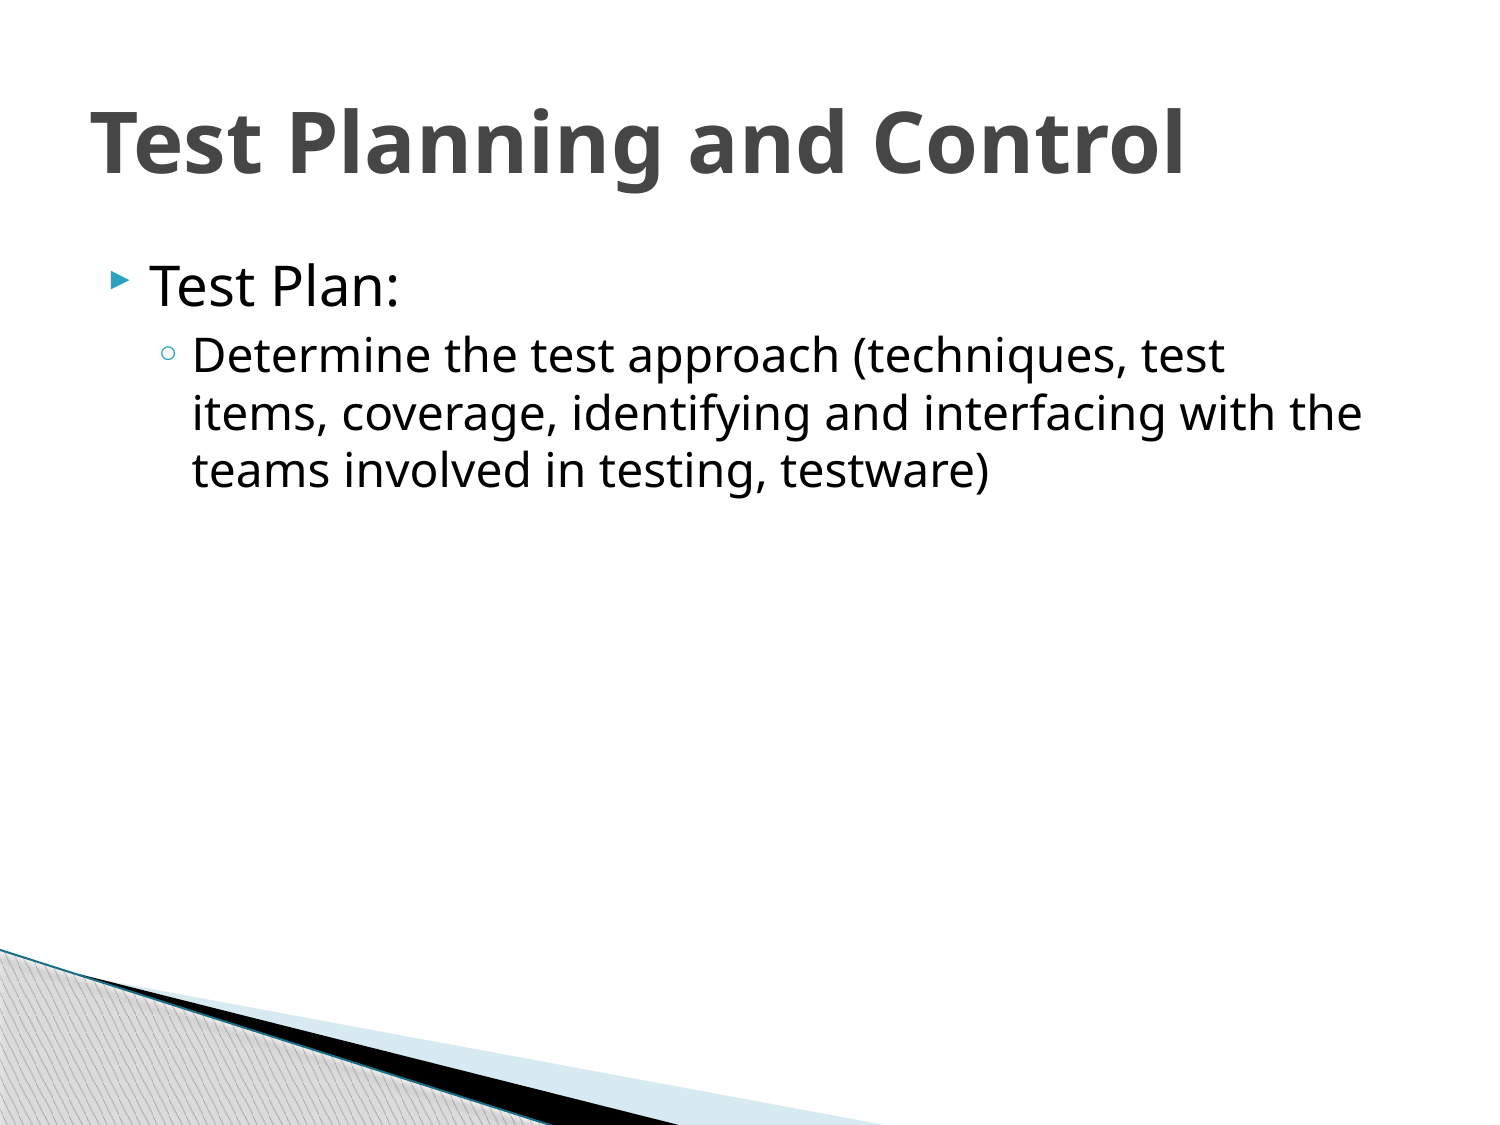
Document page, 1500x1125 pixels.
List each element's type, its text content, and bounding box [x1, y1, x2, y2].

list Test Plan: Determine the test approach (techniques, test items, coverage, identifying and interfacing with the teams involved in testing, testware) [75, 243, 1388, 1047]
title Test Planning and Control [75, 45, 1425, 233]
